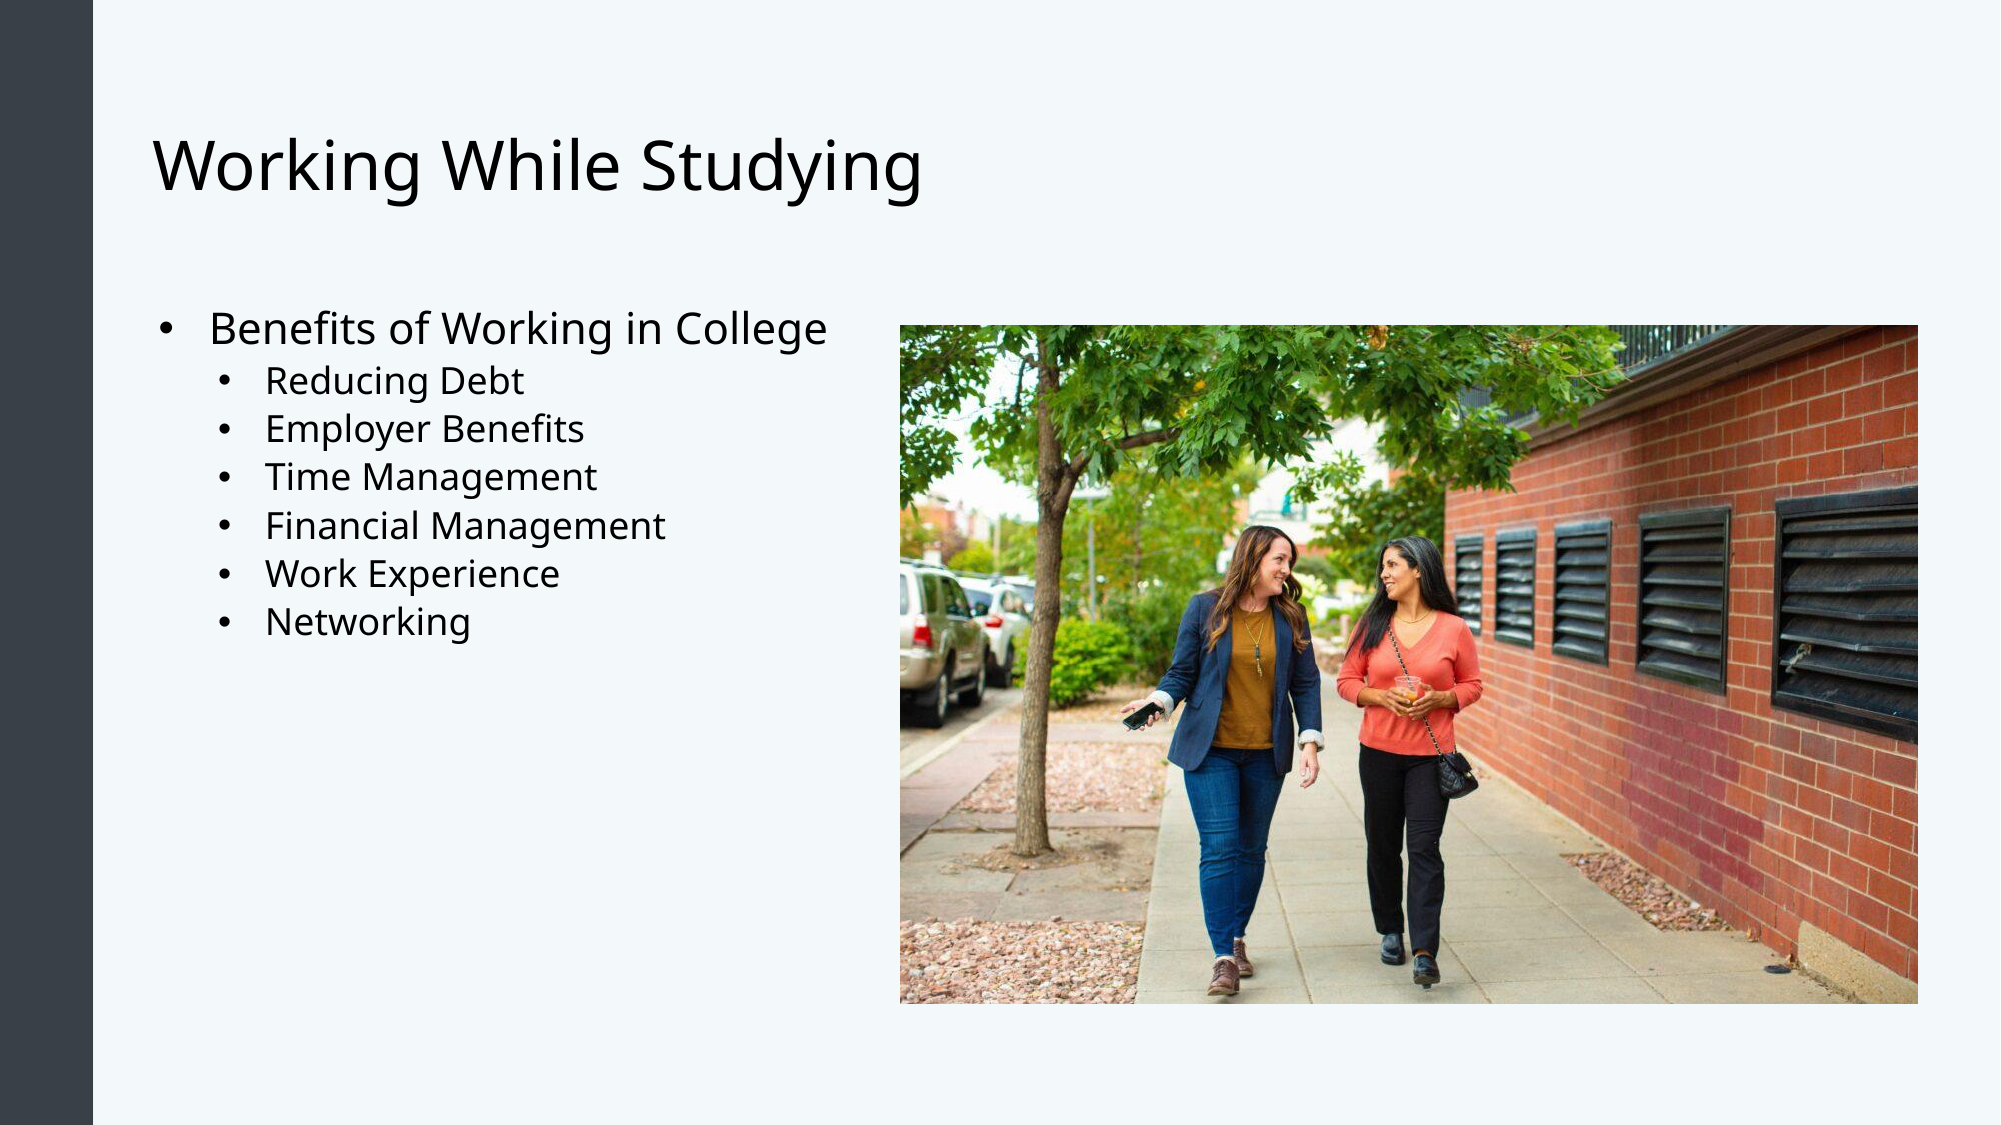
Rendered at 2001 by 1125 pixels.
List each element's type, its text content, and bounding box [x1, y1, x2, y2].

picture [900, 324, 1919, 1004]
list Benefits of Working in College Reducing Debt Employer Benefits Time Management Financial Management Work Experience Networking [137, 299, 901, 1014]
title Working While Studying [137, 59, 1863, 278]
